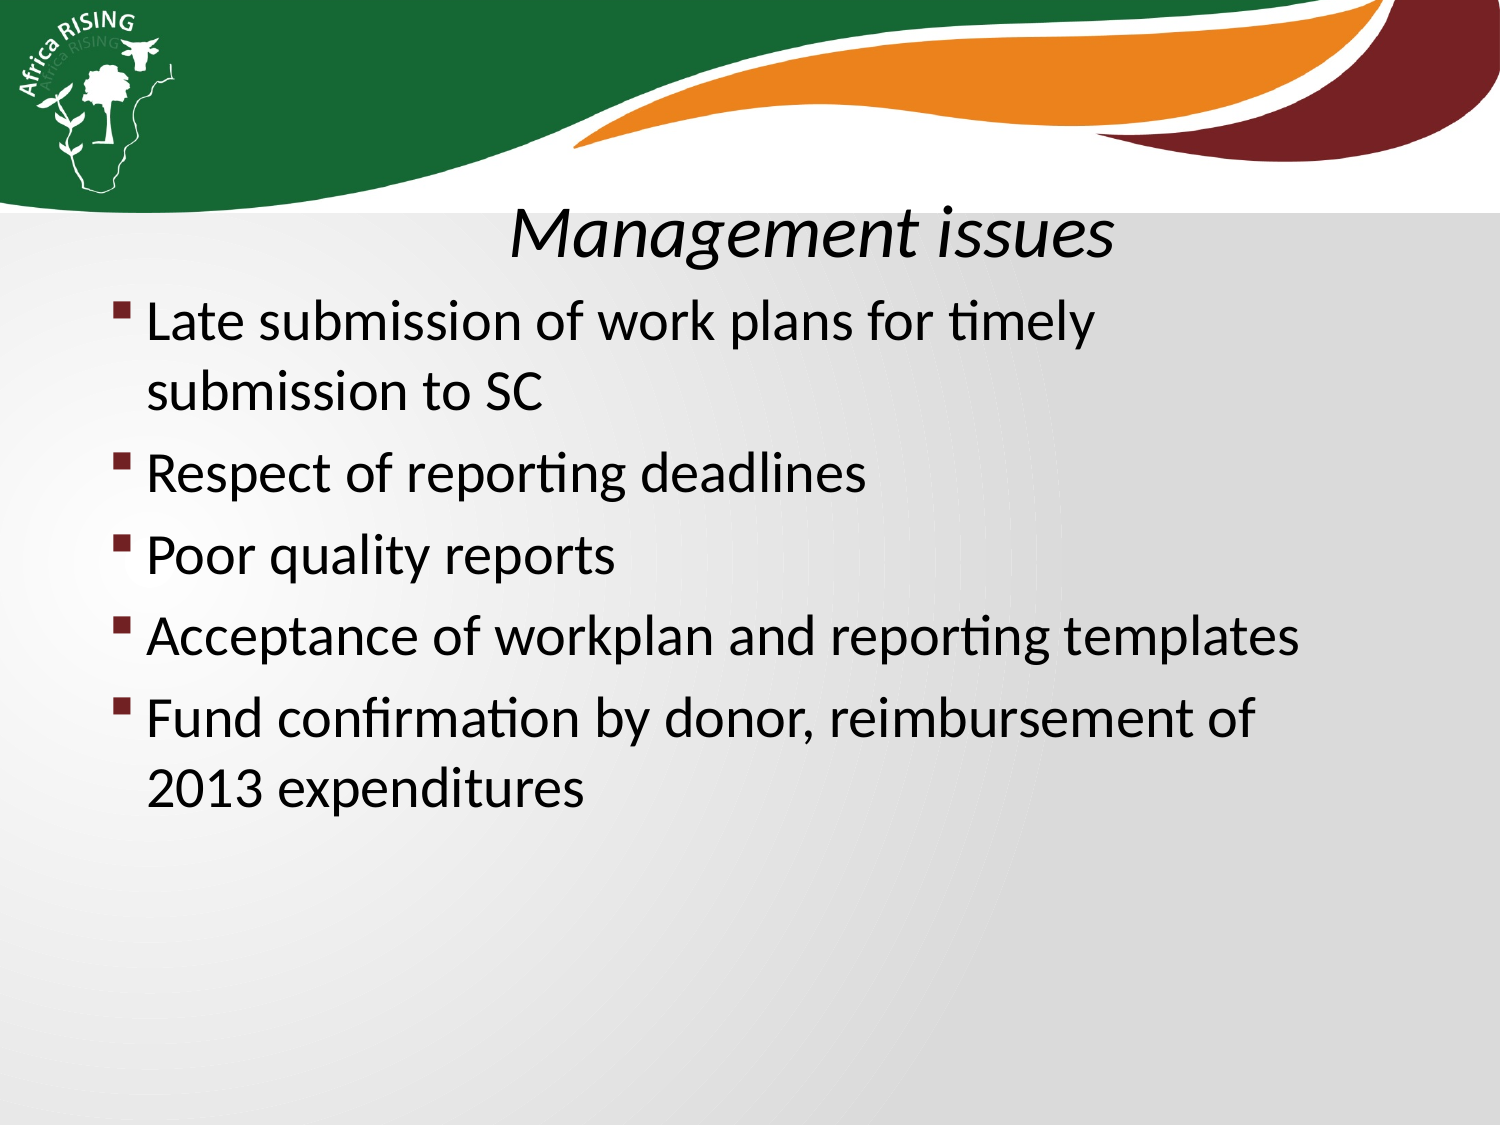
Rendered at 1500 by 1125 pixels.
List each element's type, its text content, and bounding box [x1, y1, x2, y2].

list Late submission of work plans for timely submission to SC Respect of reporting deadlines Poor quality reports Acceptance of workplan and reporting templates Fund confirmation by donor, reimbursement of 2013 expenditures [75, 275, 1350, 1038]
picture [0, 0, 1500, 213]
list Management issues [474, 174, 1325, 288]
